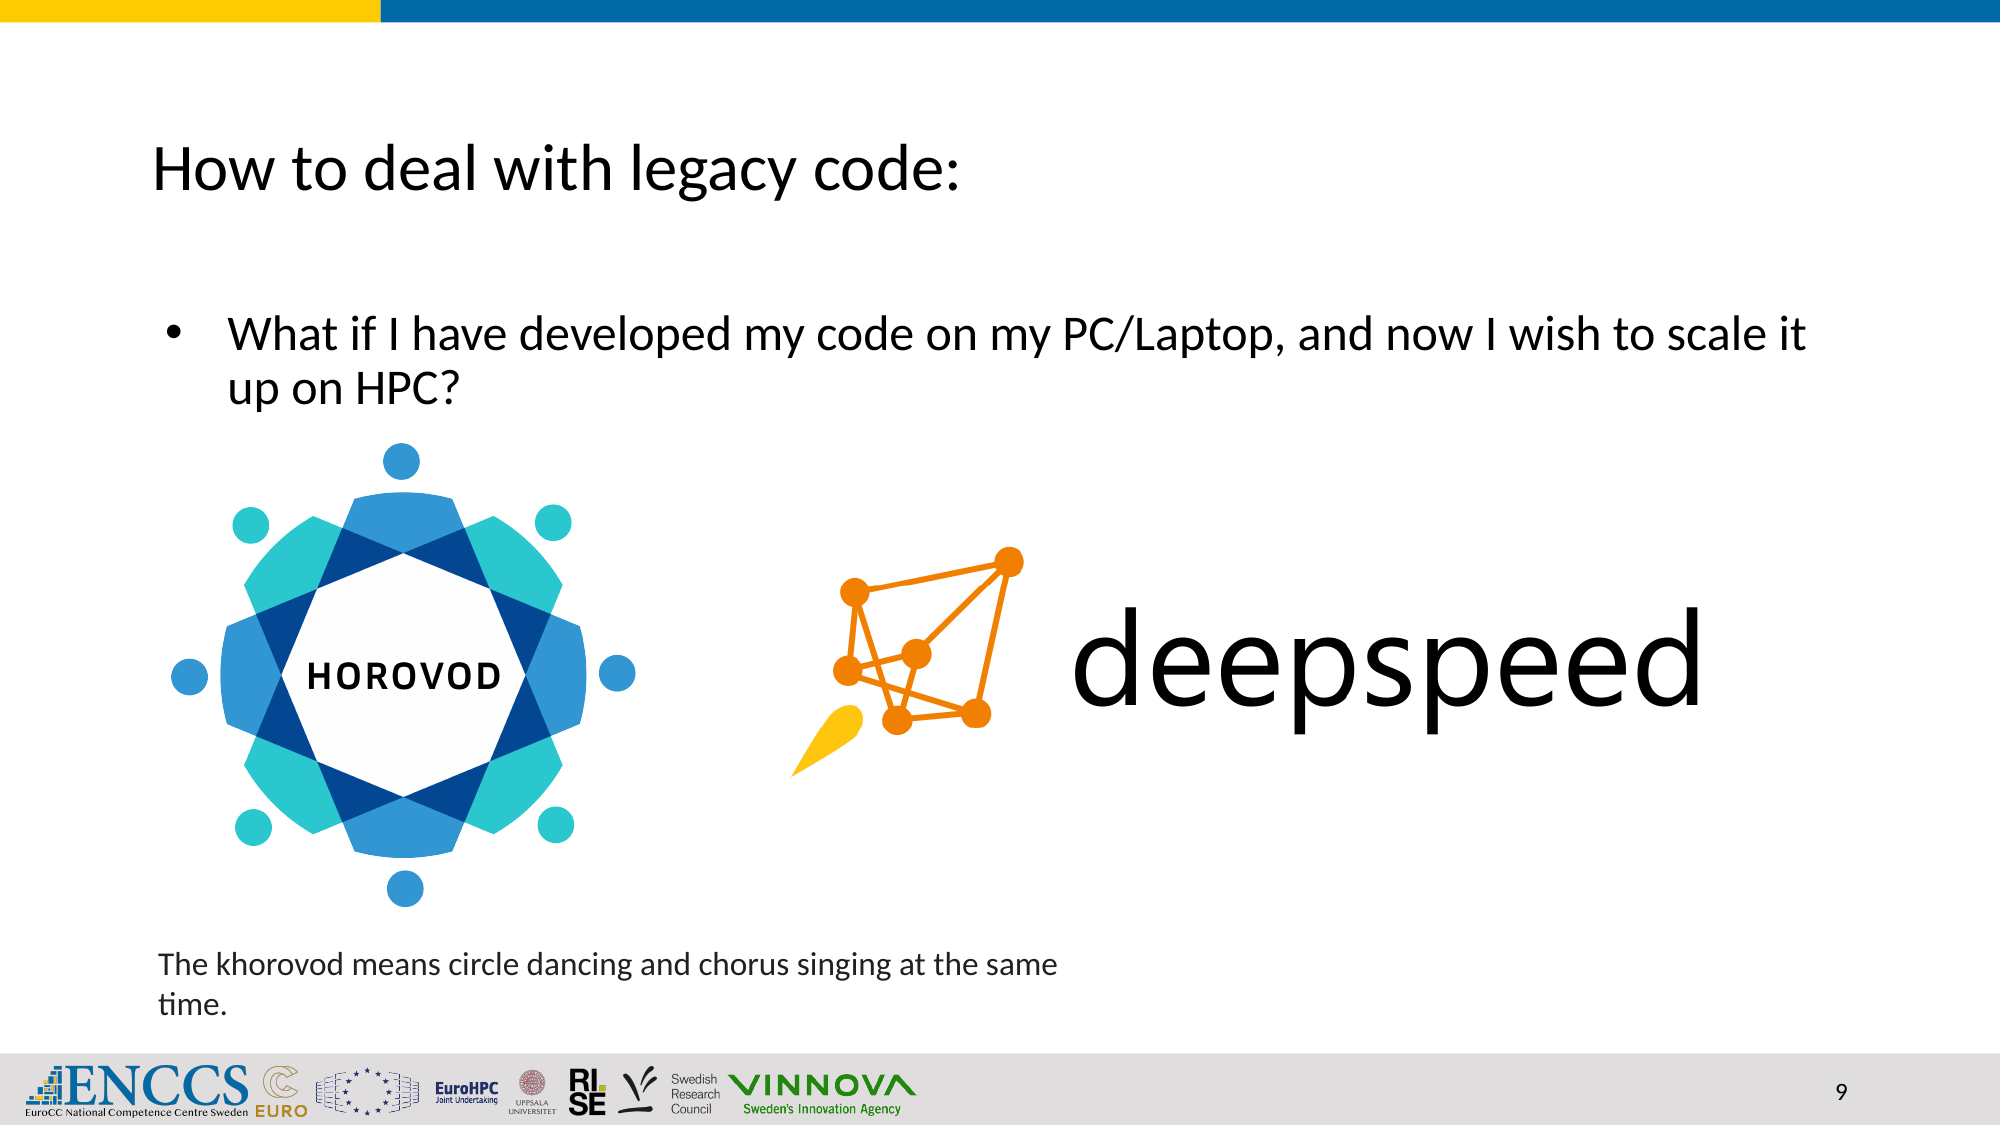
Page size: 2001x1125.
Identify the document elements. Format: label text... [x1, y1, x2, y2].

picture [164, 435, 644, 914]
picture [26, 1065, 248, 1118]
picture [256, 1066, 307, 1117]
picture [695, 444, 1836, 869]
slide_number 9 [1412, 1060, 1863, 1121]
title How to deal with legacy code: [137, 59, 1863, 278]
picture [507, 1068, 558, 1116]
text_box The khorovod means circle dancing and chorus singing at the same time. [143, 935, 1144, 1030]
list What if I have developed my code on my PC/Laptop, and now I wish to scale it up on HPC? [137, 299, 1863, 1014]
picture [727, 1074, 917, 1116]
picture [618, 1066, 723, 1116]
picture [316, 1067, 498, 1116]
picture [569, 1068, 606, 1116]
